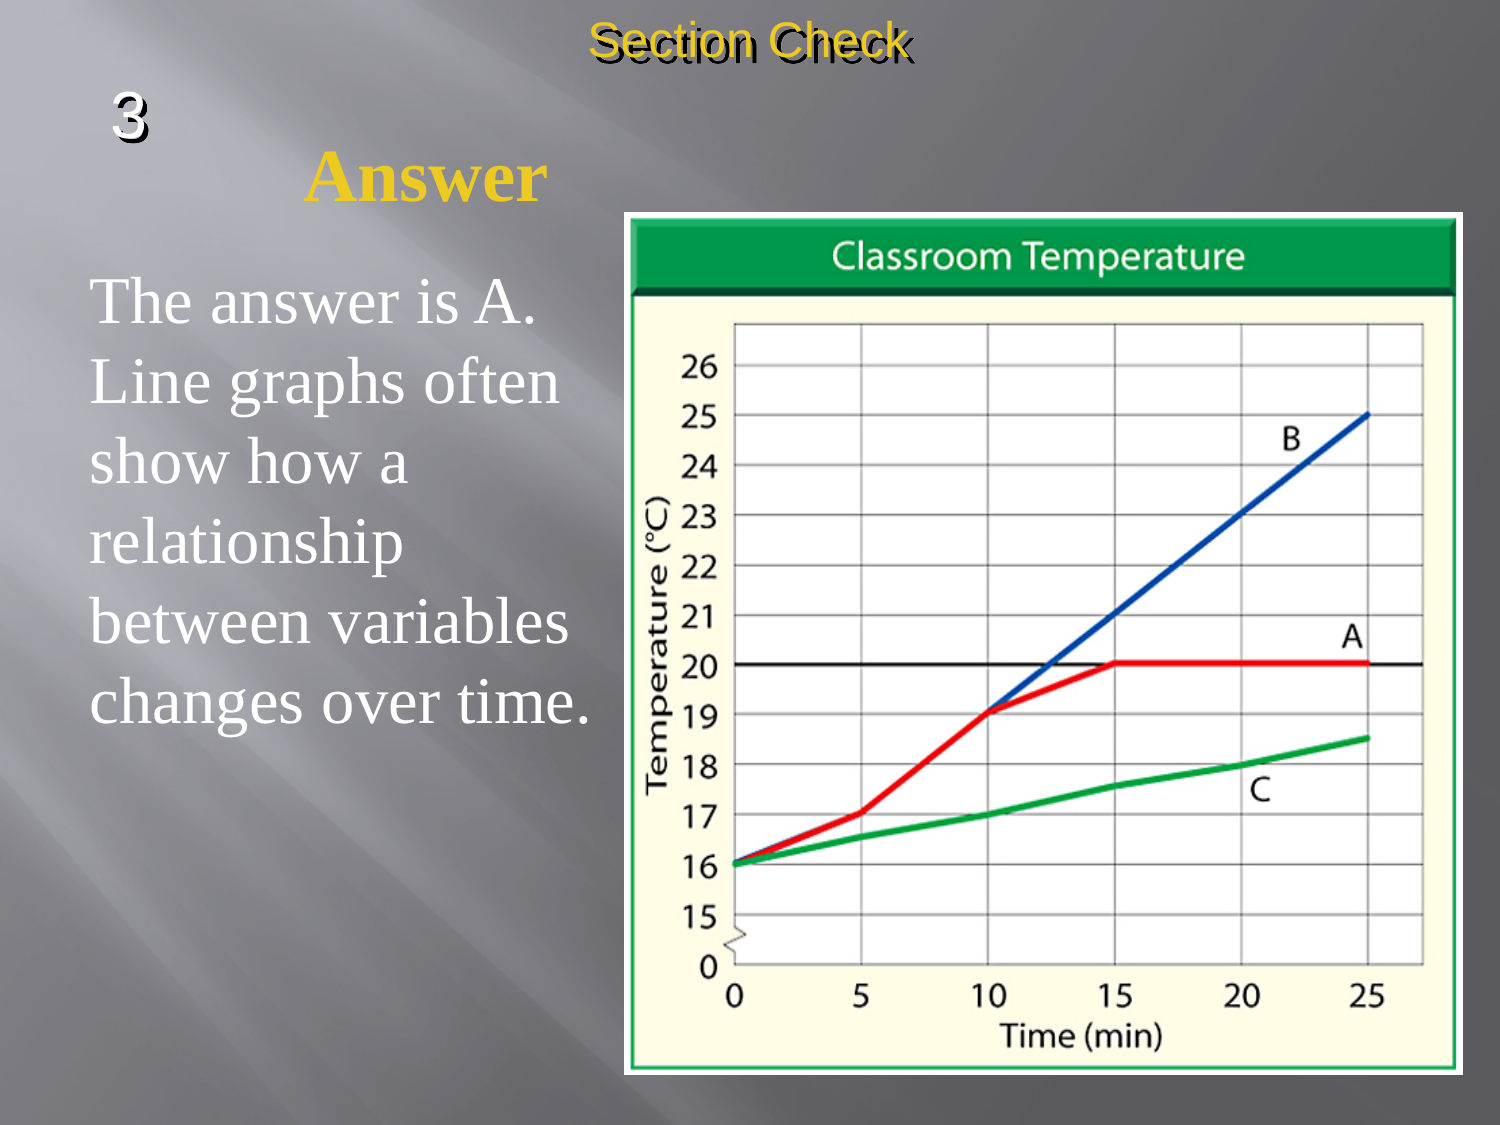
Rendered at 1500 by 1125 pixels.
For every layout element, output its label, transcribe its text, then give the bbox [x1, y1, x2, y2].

text_box Answer [288, 128, 565, 225]
text_box Section Check [572, 0, 925, 75]
text_box 3 [95, 64, 163, 160]
text_box The answer is A. Line graphs often show how a relationship between variables changes over time. [75, 249, 624, 745]
picture [624, 212, 1463, 1076]
